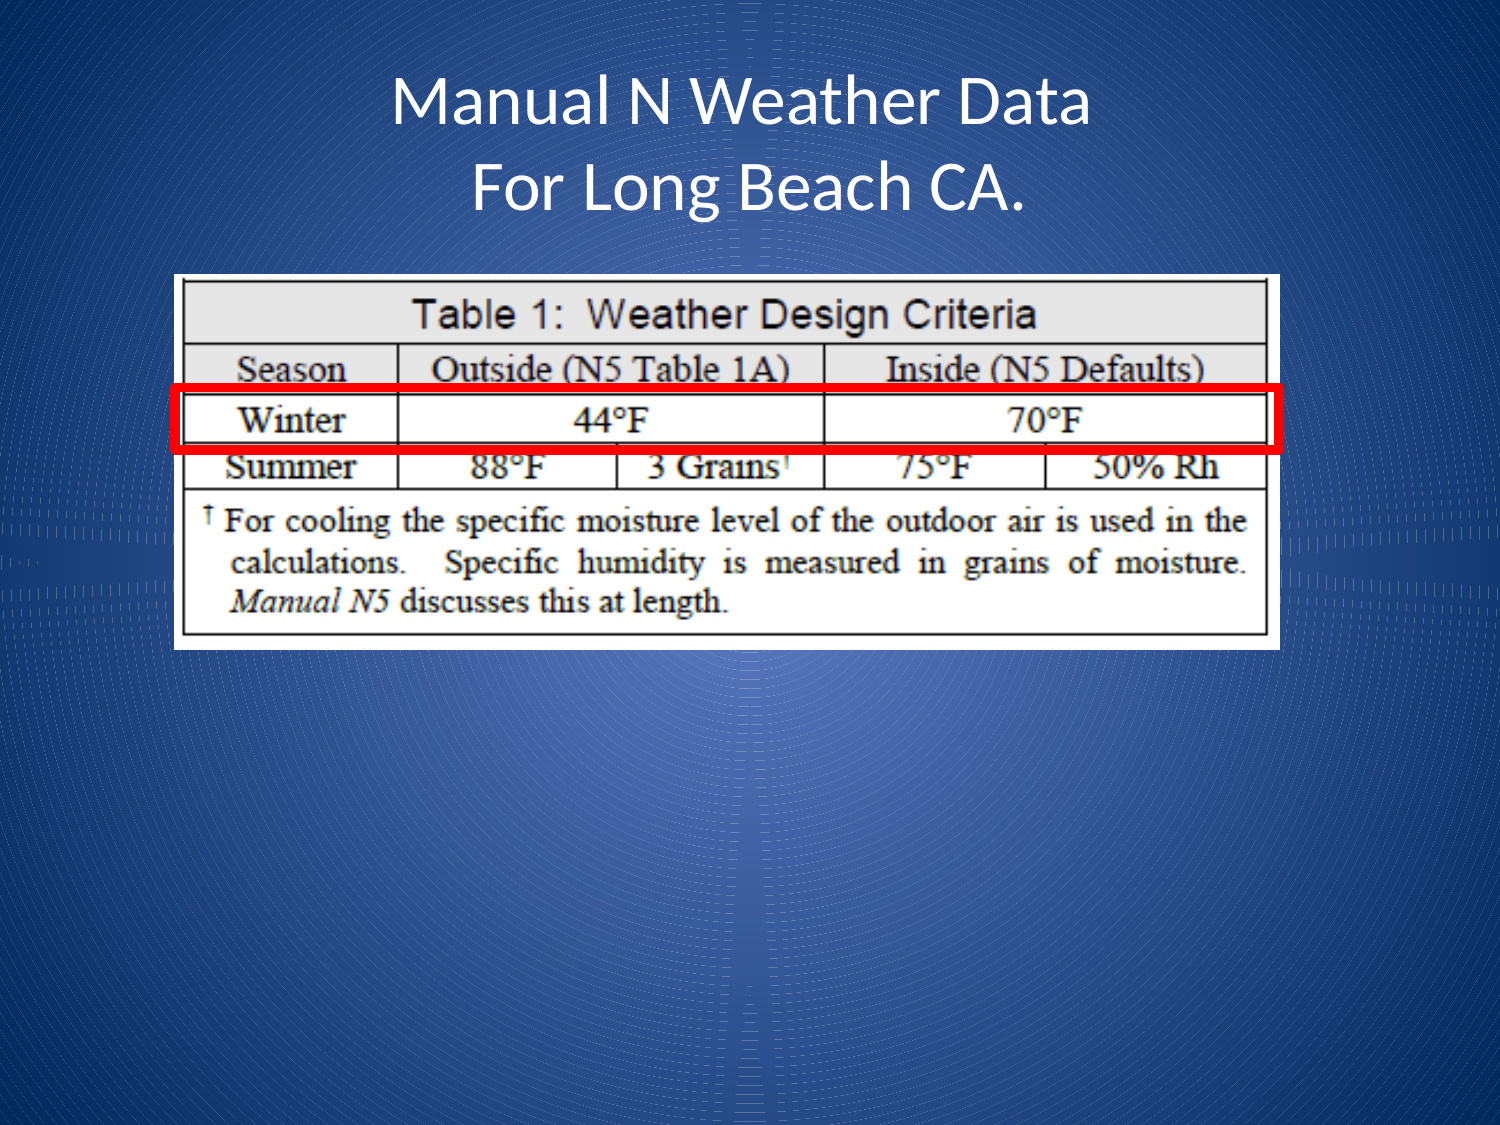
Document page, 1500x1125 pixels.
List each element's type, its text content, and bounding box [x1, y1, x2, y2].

title Manual N Weather Data For Long Beach CA. [75, 45, 1425, 233]
picture [174, 274, 1280, 651]
